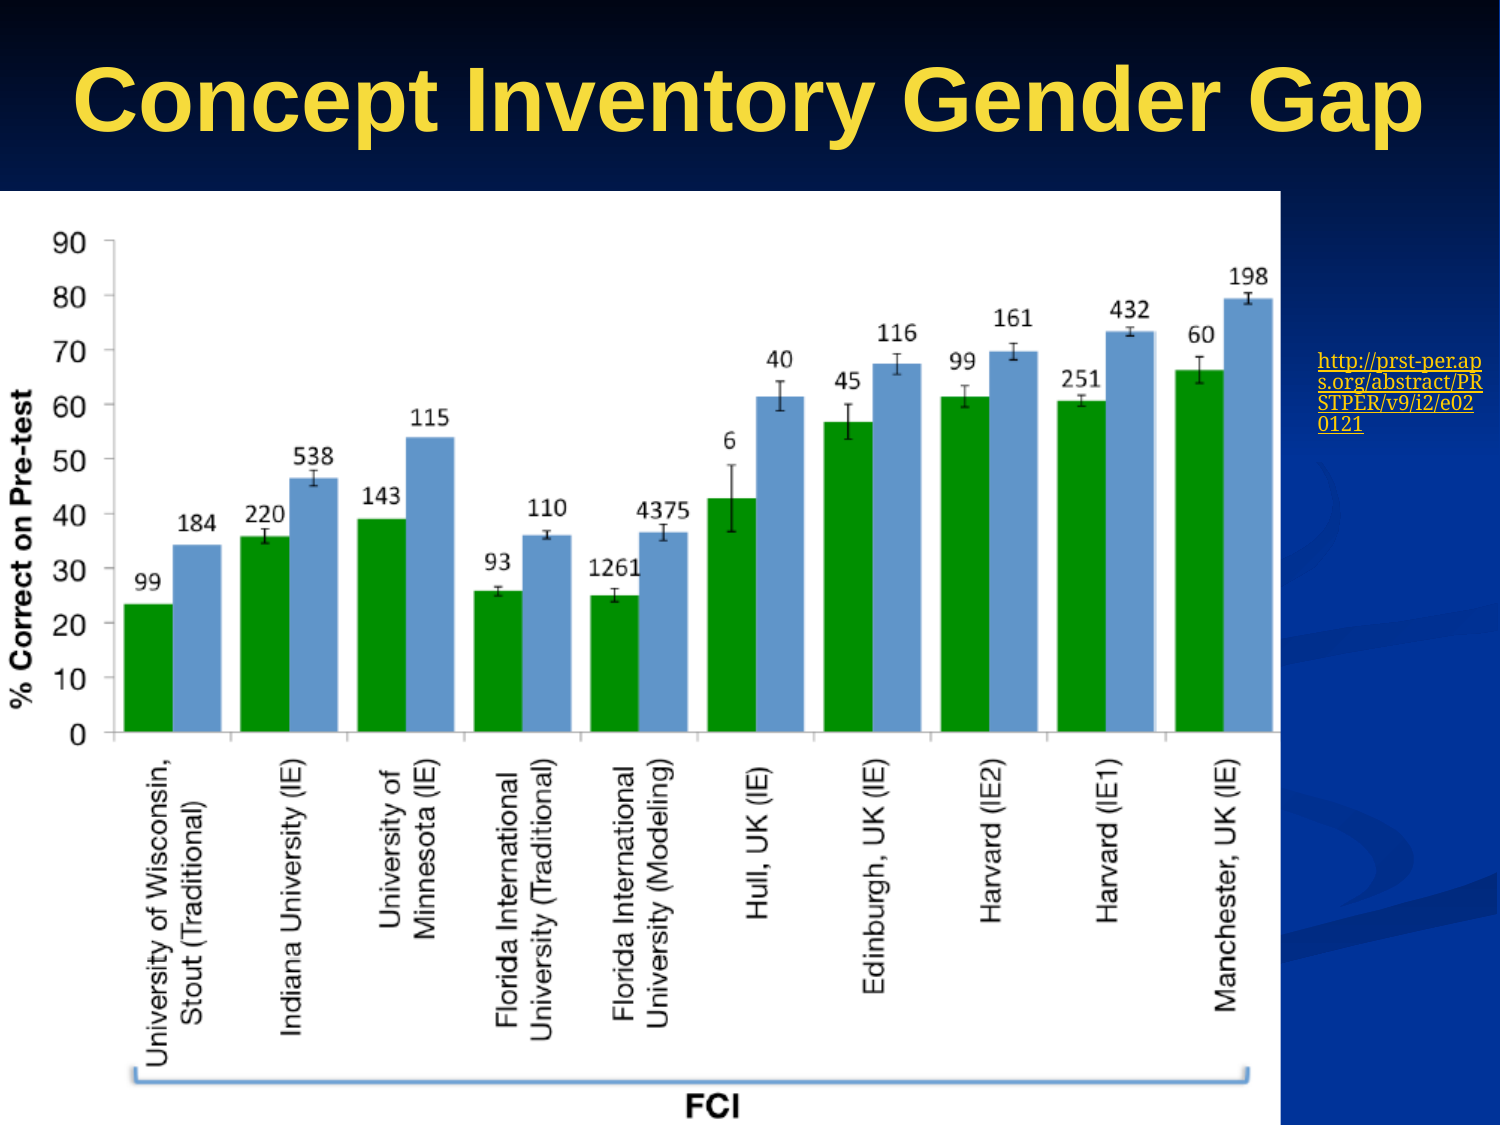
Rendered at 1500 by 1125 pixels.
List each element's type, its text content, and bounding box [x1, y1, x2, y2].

text_box http://prst-per.aps.org/abstract/PRSTPER/v9/i2/e020121 [1302, 340, 1500, 384]
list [0, 191, 1281, 1125]
title Concept Inventory Gender Gap [0, 1, 1500, 190]
